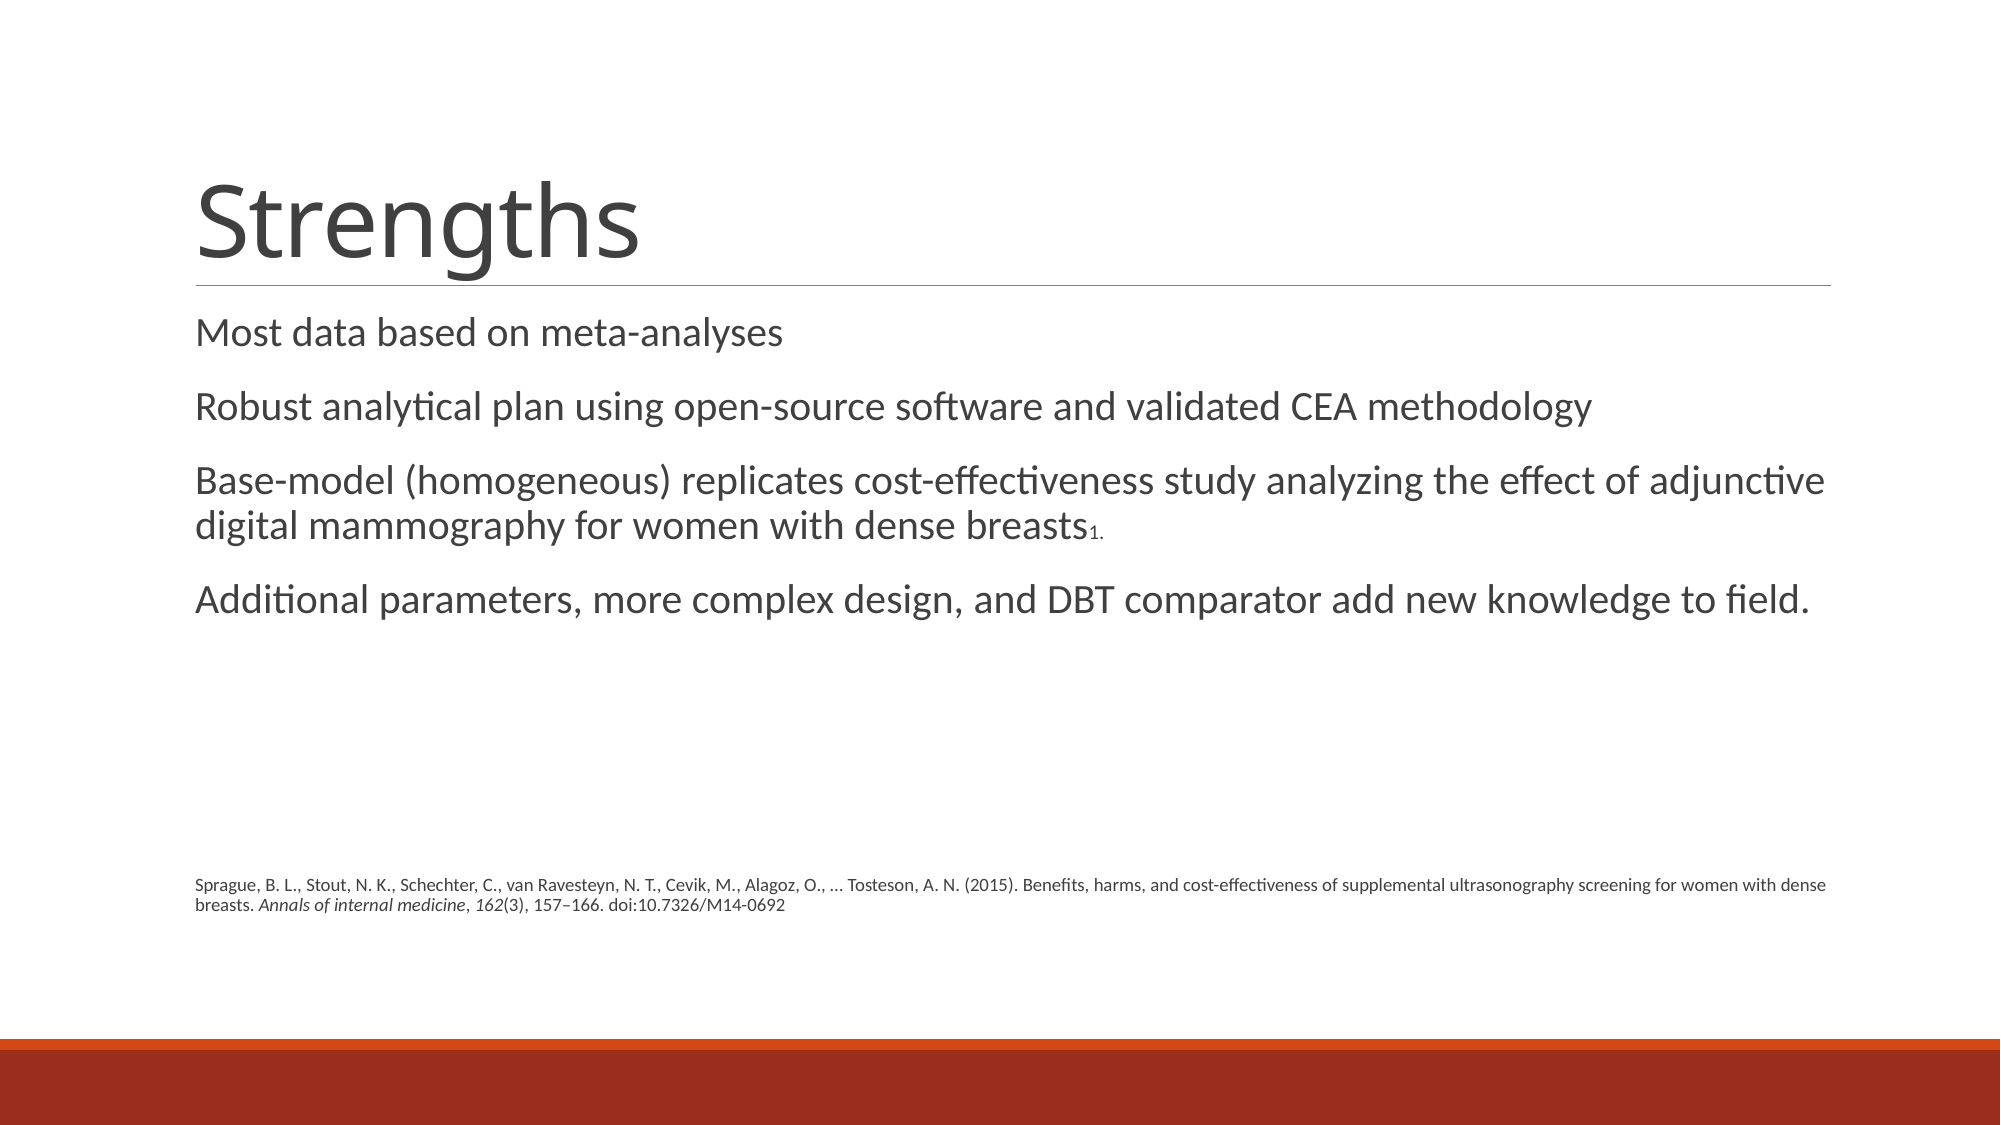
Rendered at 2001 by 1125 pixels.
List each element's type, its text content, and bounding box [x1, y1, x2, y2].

title Strengths [180, 47, 1830, 285]
list Most data based on meta-analyses Robust analytical plan using open-source software and validated CEA methodology Base-model (homogeneous) replicates cost-effectiveness study analyzing the effect of adjunctive digital mammography for women with dense breasts1. Additional parameters, more complex design, and DBT comparator add new knowledge to field. Sprague, B. L., Stout, N. K., Schechter, C., van Ravesteyn, N. T., Cevik, M., Alagoz, O., … Tosteson, A. N. (2015). Benefits, harms, and cost-effectiveness of supplemental ultrasonography screening for women with dense breasts. Annals of internal medicine, 162(3), 157–166. doi:10.7326/M14-0692 [180, 302, 1830, 963]
